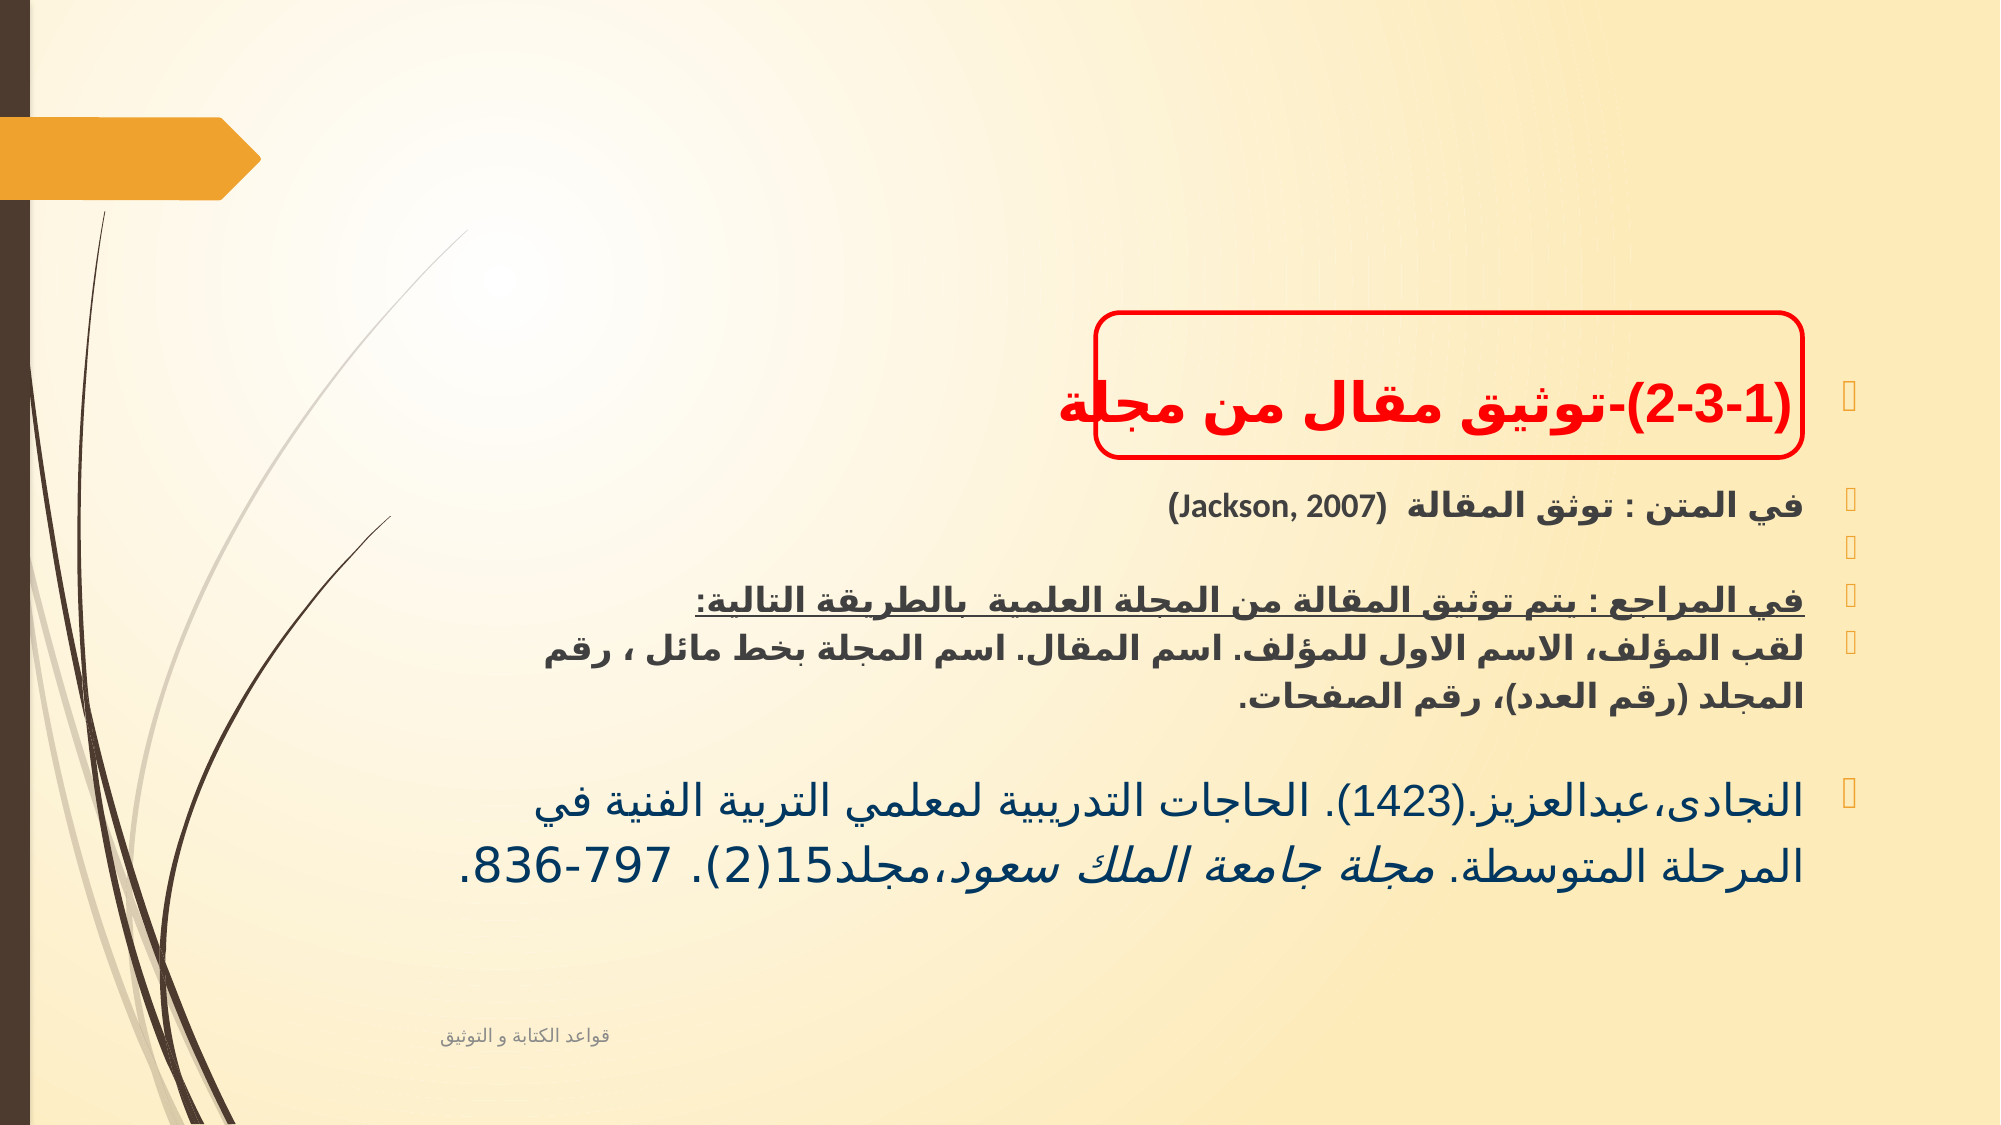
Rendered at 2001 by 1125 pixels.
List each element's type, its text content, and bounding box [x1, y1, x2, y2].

footer قواعد الكتابة و التوثيق [424, 1006, 1675, 1067]
text_box [1094, 311, 1804, 459]
list (2-3-1)-توثيق مقال من مجلة في المتن : توثق المقالة (Jackson, 2007) في المراجع : يتم توثيق المقالة من المجلة العلمية بالطريقة التالية: لقب المؤلف، الاسم الاول للمؤلف. اسم المقال. اسم المجلة بخط مائل ، رقم المجلد (رقم العدد)، رقم الصفحات. النجادى،عبدالعزيز.(1423). الحاجات التدريبية لمعلمي التربية الفنية في المرحلة المتوسطة. مجلة جامعة الملك سعود،مجلد15(2). 797-836. [424, 350, 1888, 970]
